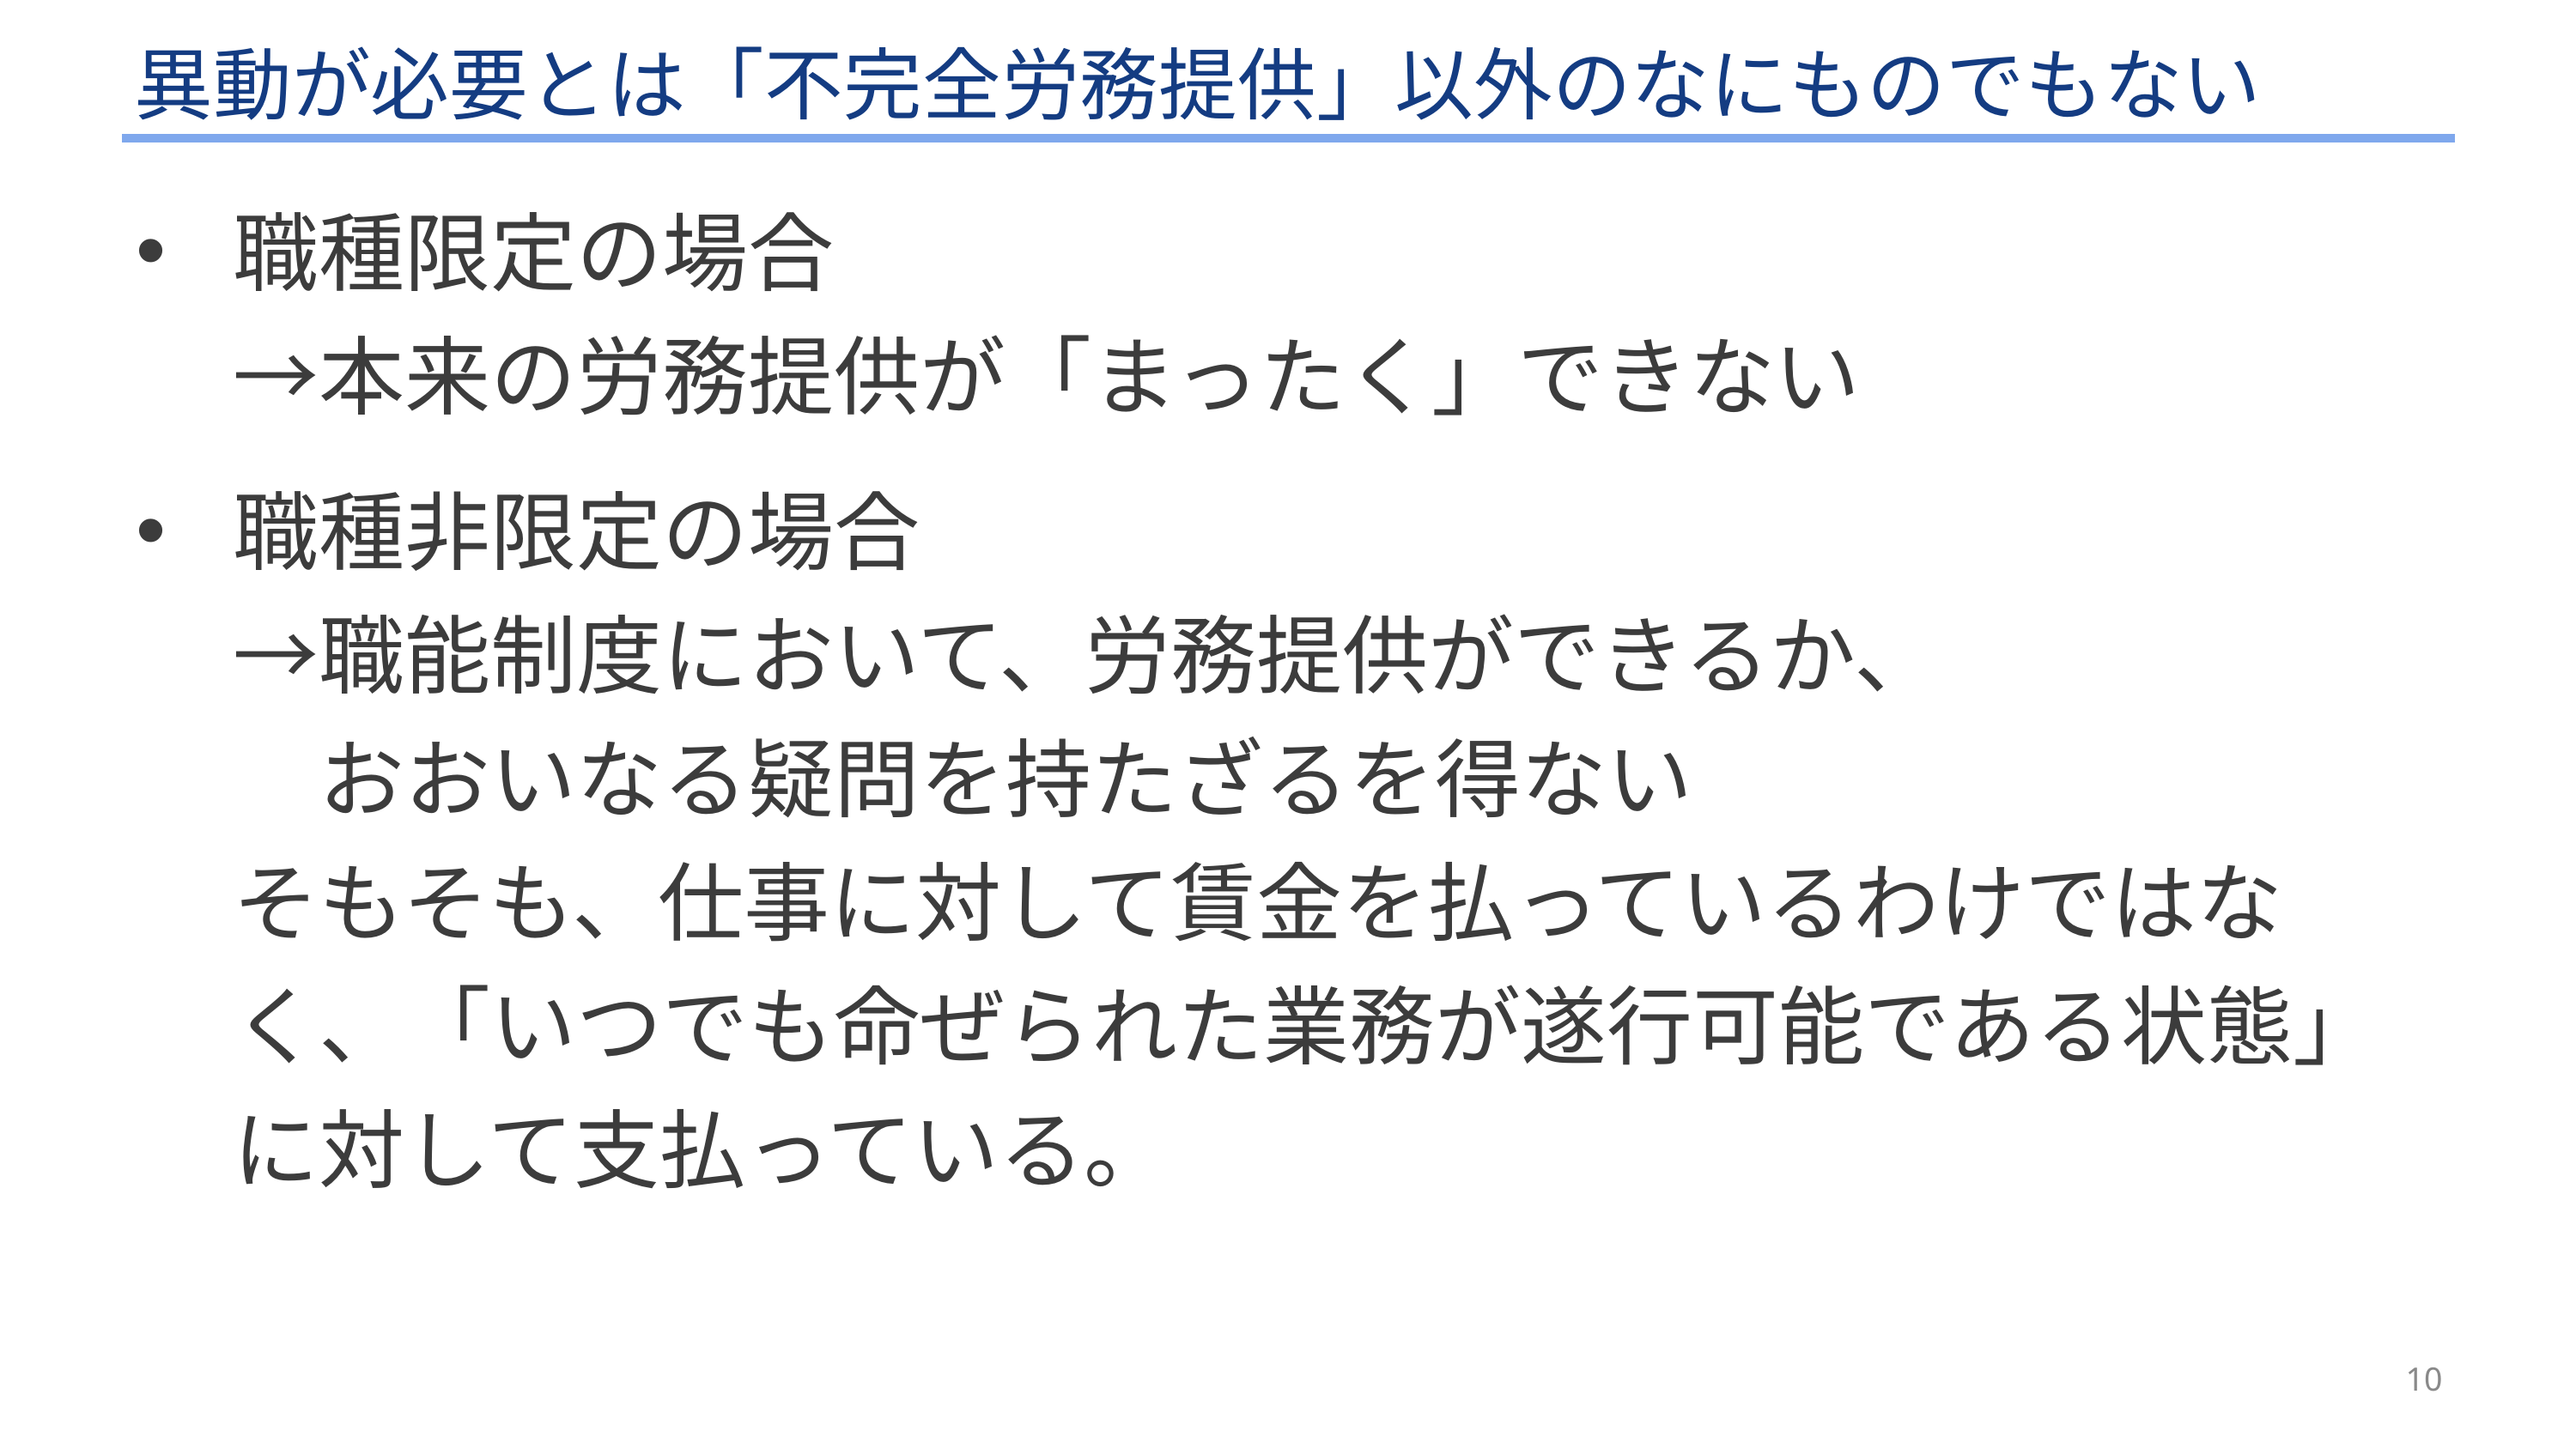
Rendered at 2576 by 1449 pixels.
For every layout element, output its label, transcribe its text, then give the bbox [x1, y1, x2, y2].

slide_number 10 [2337, 1342, 2456, 1420]
list 職種限定の場合 →本来の労務提供が「まったく」できない 職種非限定の場合 →職能制度において、労務提供ができるか、 おおいなる疑問を持たざるを得ない そもそも、仕事に対して賃金を払っているわけではな く、「いつでも命ぜられた業務が遂行可能である状態」に対して支払っている。 [123, 171, 2456, 1317]
title 異動が必要とは「不完全労務提供」以外のなにものでもない [121, 39, 2454, 139]
